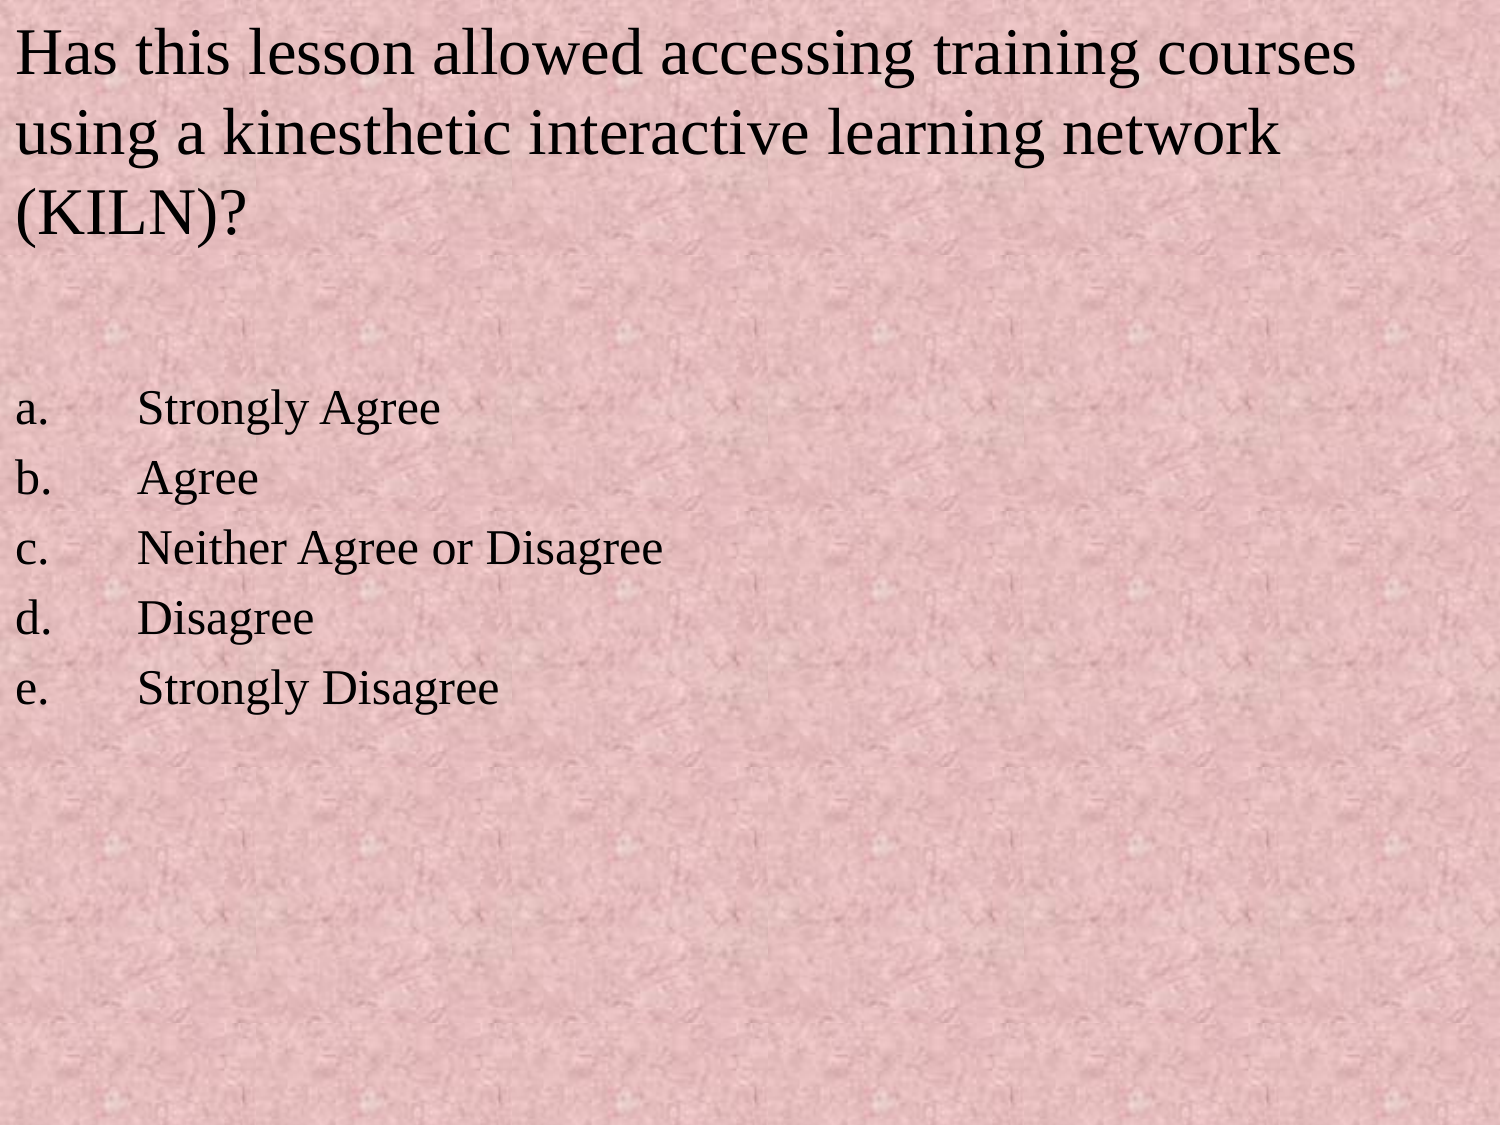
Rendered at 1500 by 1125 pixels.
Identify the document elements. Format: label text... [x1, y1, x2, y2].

list Has this lesson allowed accessing training courses using a kinesthetic interactive learning network (KILN)? Strongly Agree Agree Neither Agree or Disagree Disagree Strongly Disagree [0, 0, 1500, 1125]
